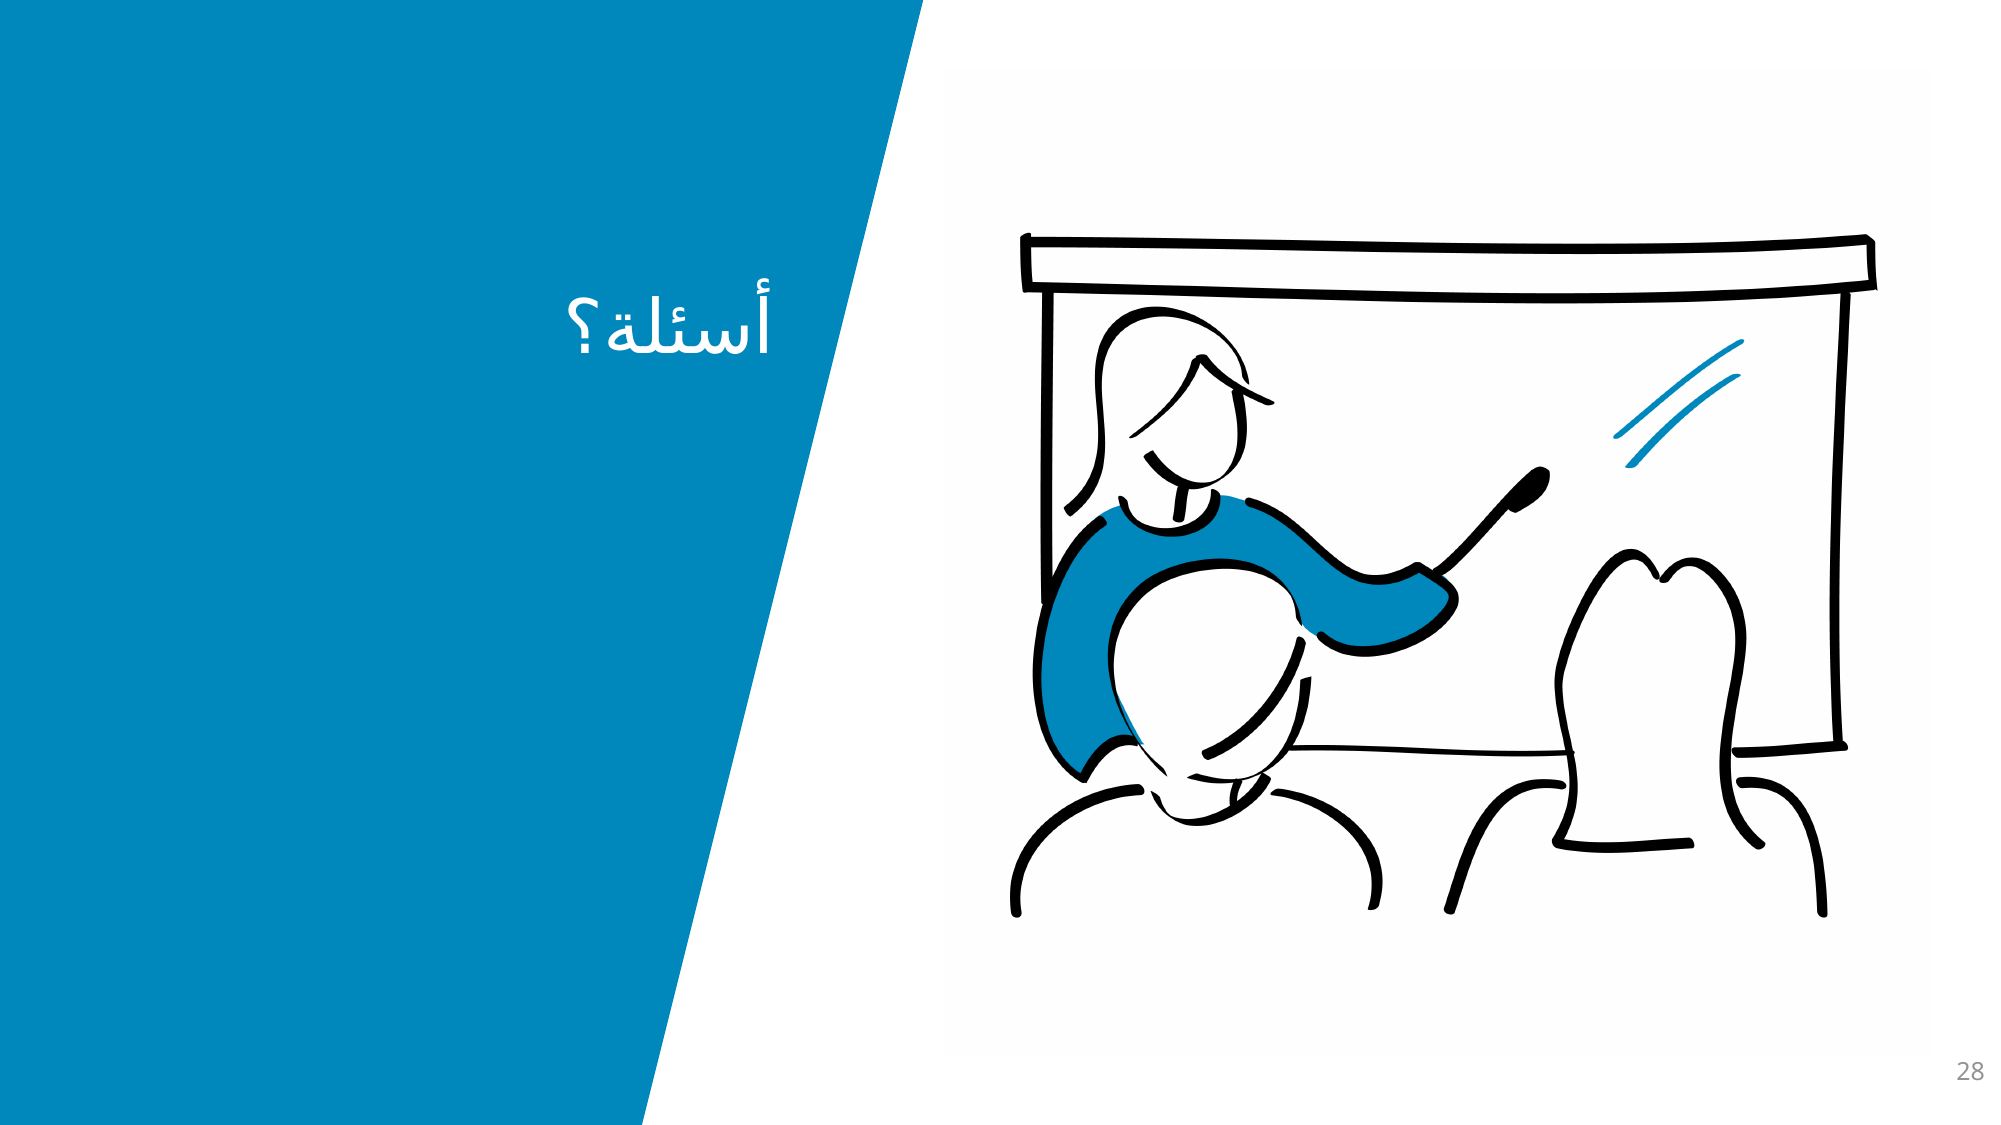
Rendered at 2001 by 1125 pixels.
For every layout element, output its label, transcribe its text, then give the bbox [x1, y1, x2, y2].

title أسئلة؟ [136, 0, 775, 371]
slide_number 28 [1550, 1042, 2000, 1103]
picture [944, 68, 1932, 1056]
